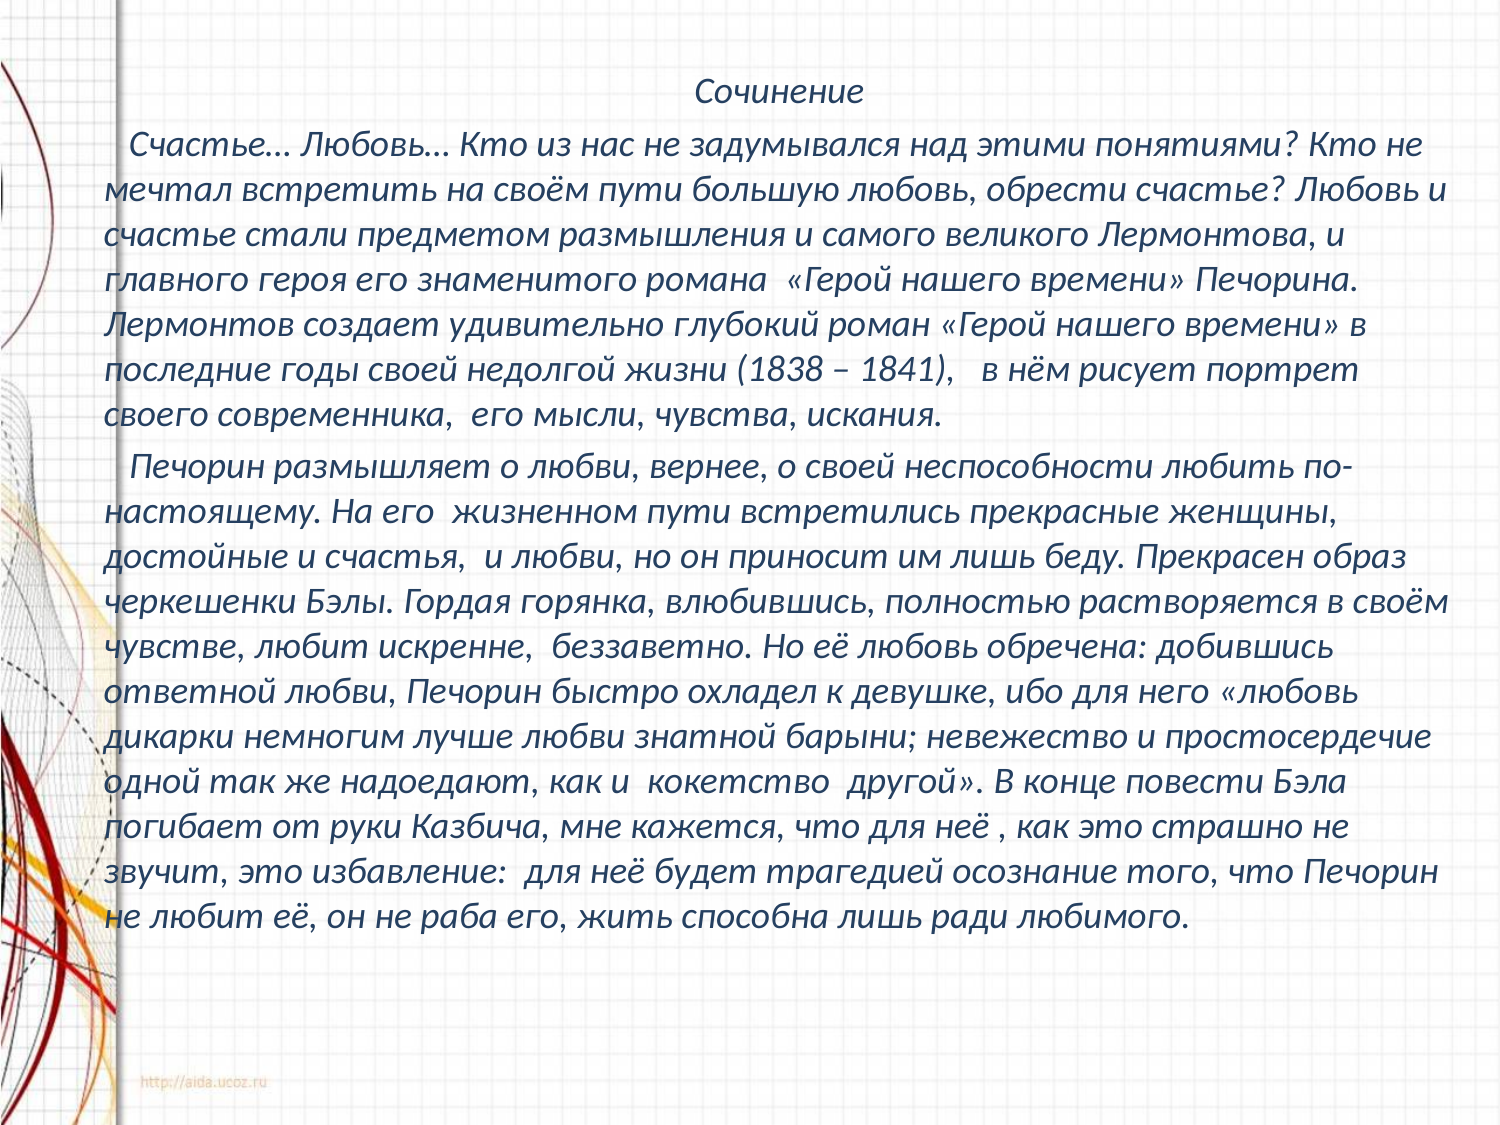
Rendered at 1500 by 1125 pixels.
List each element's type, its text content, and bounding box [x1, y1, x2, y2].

picture [0, 0, 1500, 1125]
list Сочинение Счастье… Любовь… Кто из нас не задумывался над этими понятиями? Кто не мечтал встретить на своём пути большую любовь, обрести счастье? Любовь и счастье стали предметом размышления и самого великого Лермонтова, и главного героя его знаменитого романа «Герой нашего времени» Печорина. Лермонтов создает удивительно глубокий роман «Герой нашего времени» в последние годы своей недолгой жизни (1838 – 1841), в нём рисует портрет своего современника, его мысли, чувства, искания. Печорин размышляет о любви, вернее, о своей неспособности любить по-настоящему. На его жизненном пути встретились прекрасные женщины, достойные и счастья, и любви, но он приносит им лишь беду. Прекрасен образ черкешенки Бэлы. Гордая горянка, влюбившись, полностью растворяется в своём чувстве, любит искренне, беззаветно. Но её любовь обречена: добившись ответной любви, Печорин быстро охладел к девушке, ибо для него «любовь дикарки немногим лучше любви знатной барыни; невежество и простосердечие одной так же надоедают, как и кокетство другой». В конце повести Бэла погибает от руки Казбича, мне кажется, что для неё , как это страшно не звучит, это избавление: для неё будет трагедией осознание того, что Печорин не любит её, он не раба его, жить способна лишь ради любимого. [88, 59, 1471, 1083]
